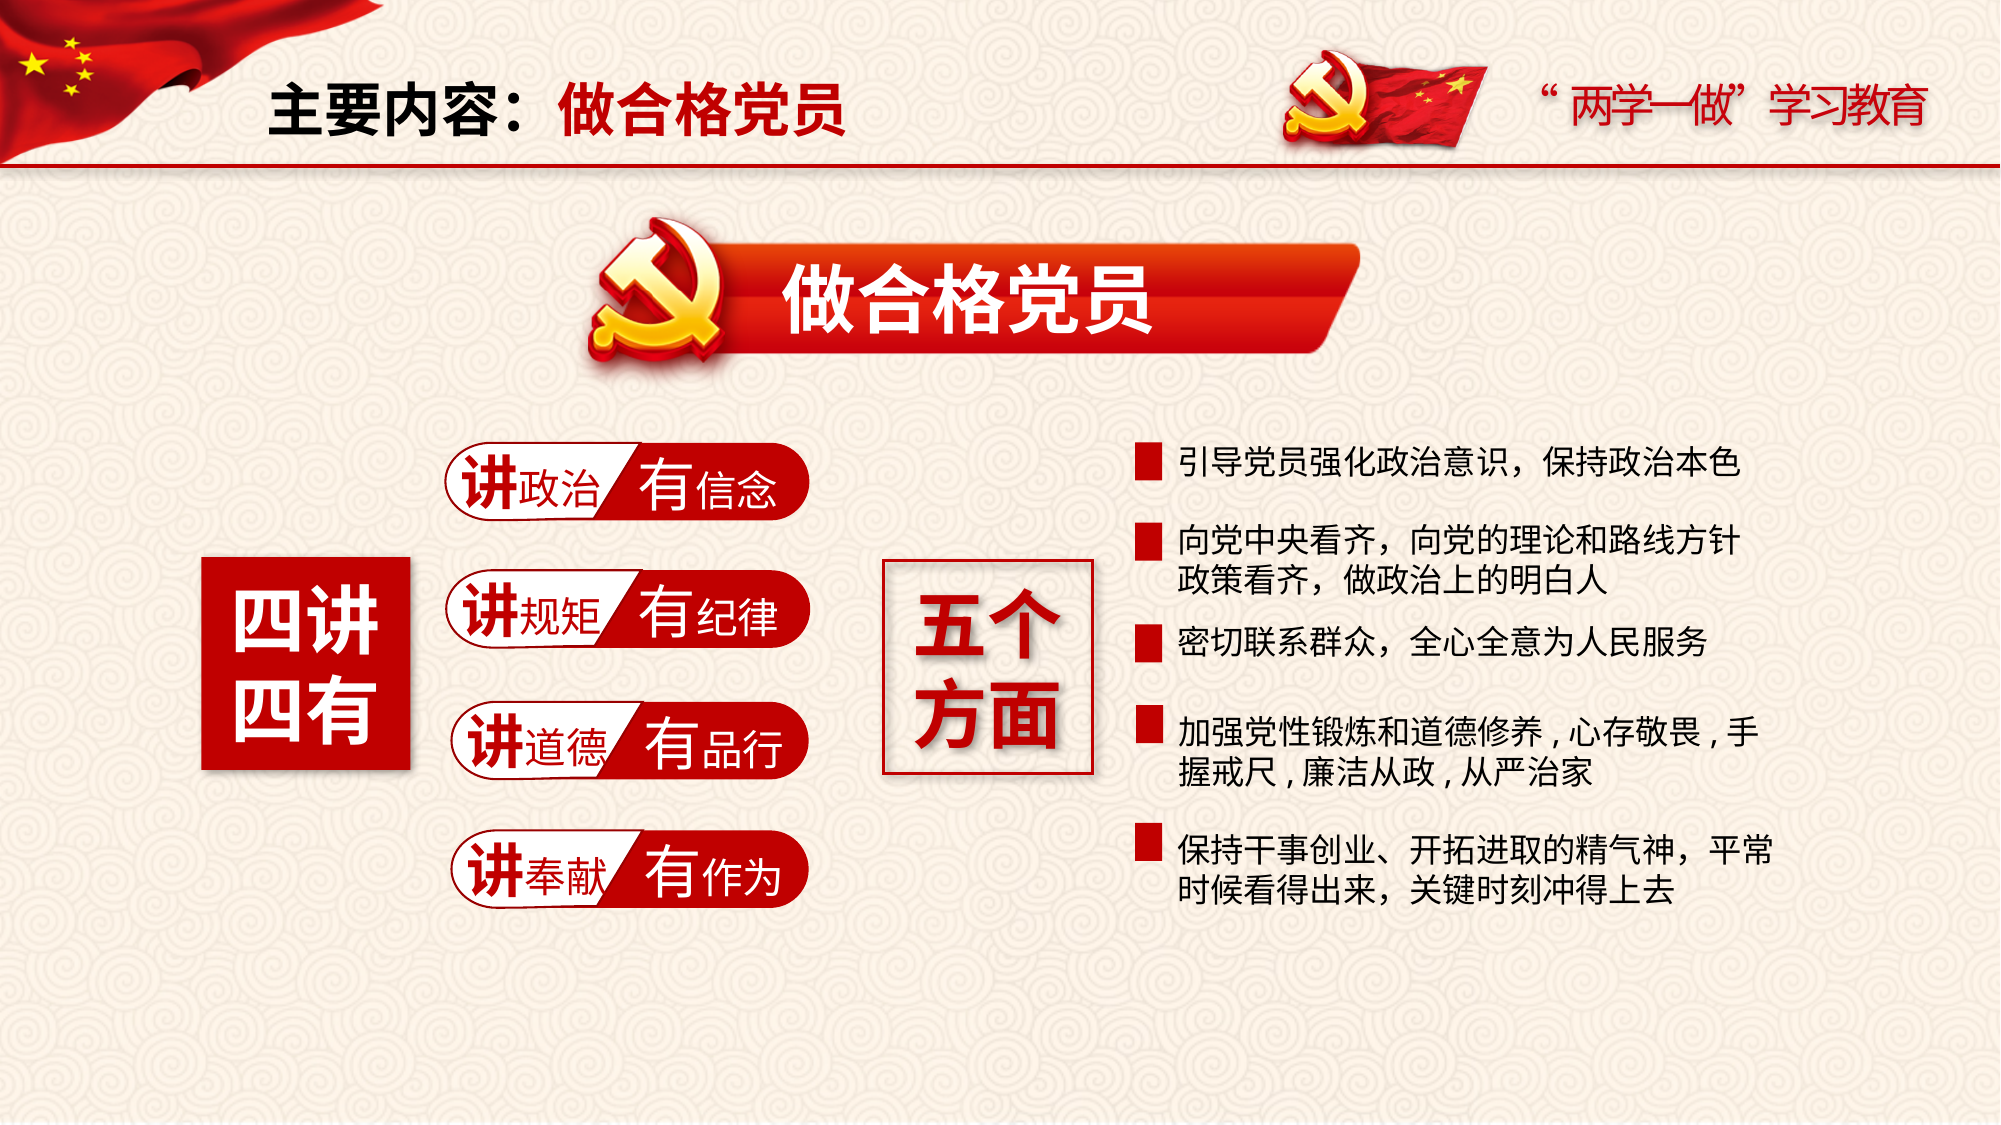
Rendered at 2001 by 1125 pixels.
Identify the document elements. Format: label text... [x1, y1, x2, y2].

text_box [451, 826, 643, 913]
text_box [546, 191, 1369, 391]
text_box 有作为 [643, 827, 812, 913]
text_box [445, 439, 641, 525]
picture [0, 0, 2001, 1125]
list 主要内容：做合格党员 [251, 73, 1034, 144]
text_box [1136, 705, 1783, 790]
text_box 有信念 [622, 440, 810, 526]
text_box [1135, 521, 1772, 598]
text_box 有纪律 [642, 567, 811, 653]
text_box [1135, 603, 2000, 680]
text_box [446, 566, 642, 653]
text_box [451, 698, 643, 784]
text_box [1135, 423, 1804, 500]
text_box 五个方面 [882, 560, 1093, 774]
text_box 有品行 [628, 699, 812, 785]
text_box 四讲 四有 [200, 556, 411, 771]
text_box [1135, 822, 1804, 907]
